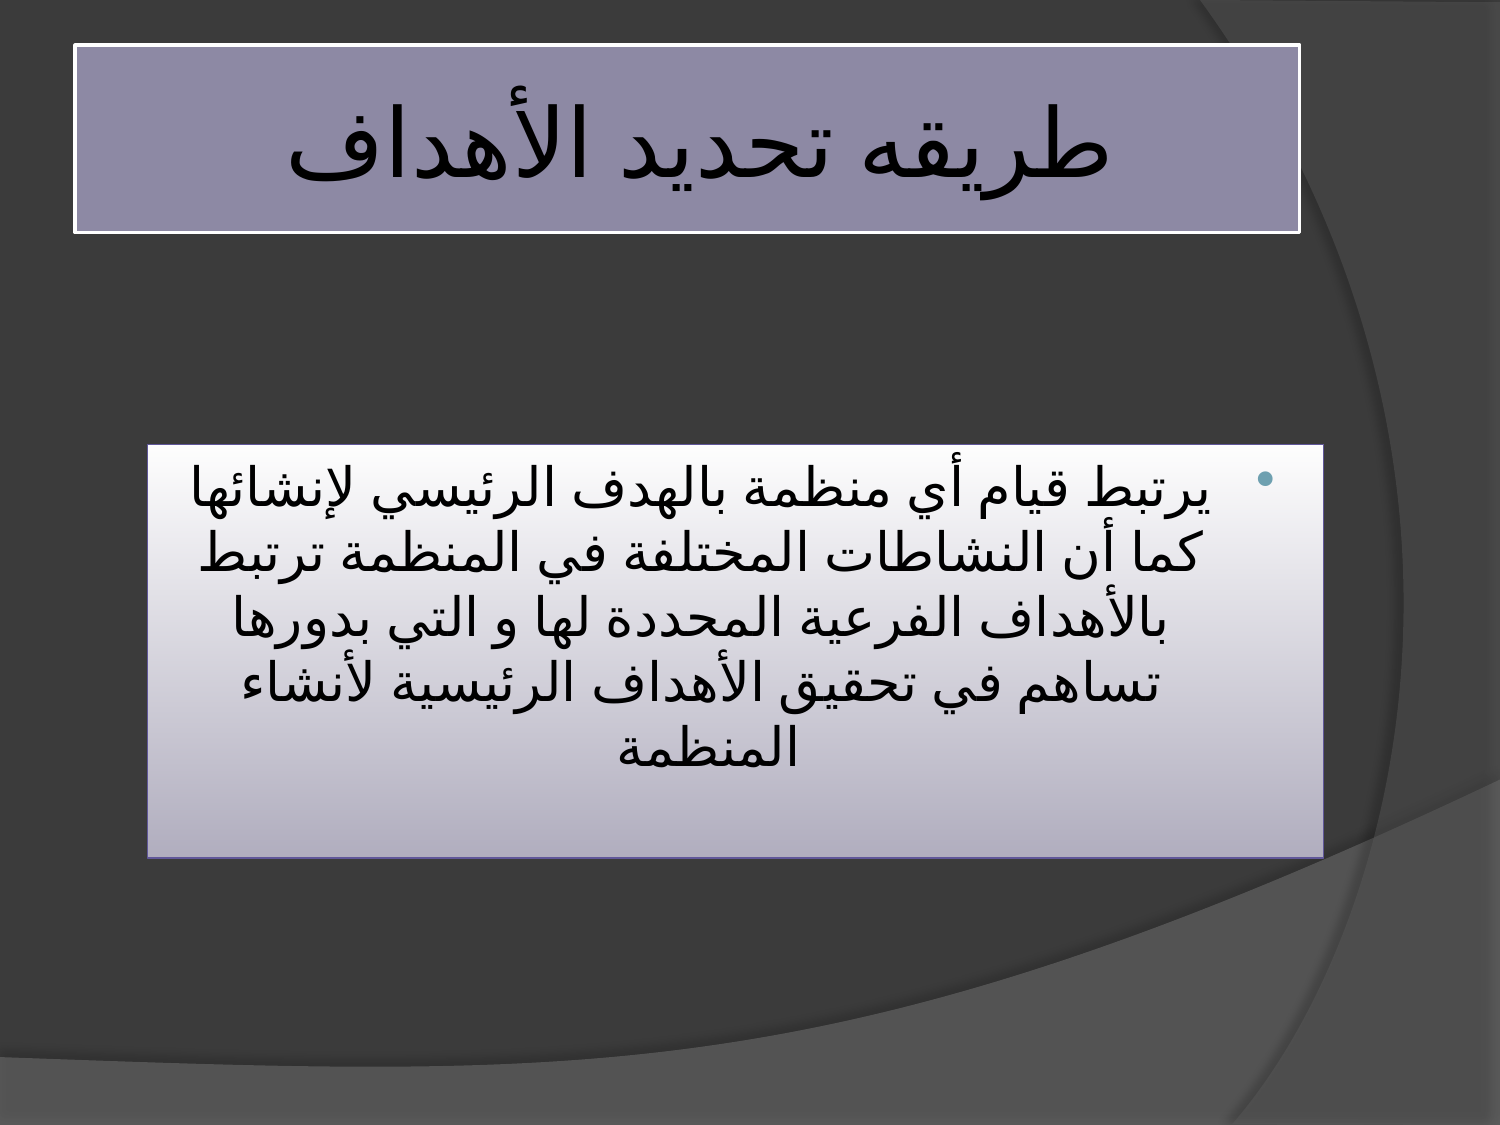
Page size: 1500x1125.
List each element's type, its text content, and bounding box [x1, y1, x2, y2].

title طريقه تحديد الأهداف [73, 43, 1301, 234]
list يرتبط قيام أي منظمة بالهدف الرئيسي لإنشائها كما أن النشاطات المختلفة في المنظمة ترتبط بالأهداف الفرعية المحددة لها و التي بدورها تساهم في تحقيق الأهداف الرئيسية لأنشاء المنظمة [147, 444, 1324, 859]
